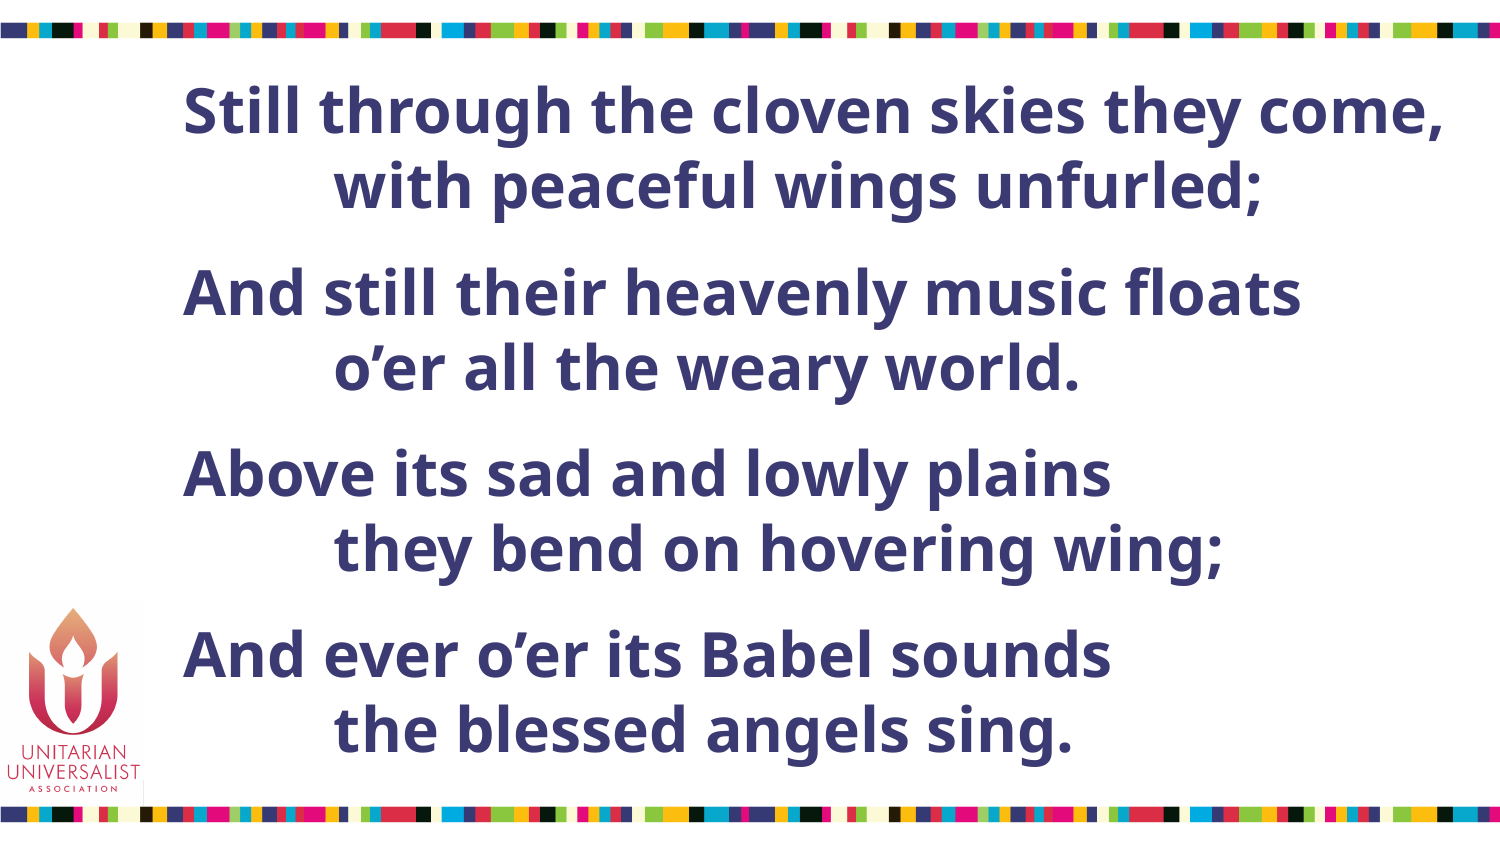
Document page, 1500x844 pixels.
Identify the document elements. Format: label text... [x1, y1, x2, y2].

picture [0, 22, 1500, 40]
picture [0, 600, 1500, 824]
text_box Still through the cloven skies they come, with peaceful wings unfurled; And still their heavenly music floats o’er all the weary world. Above its sad and lowly plains they bend on hovering wing; And ever o’er its Babel sounds the blessed angels sing. [168, 56, 1490, 780]
